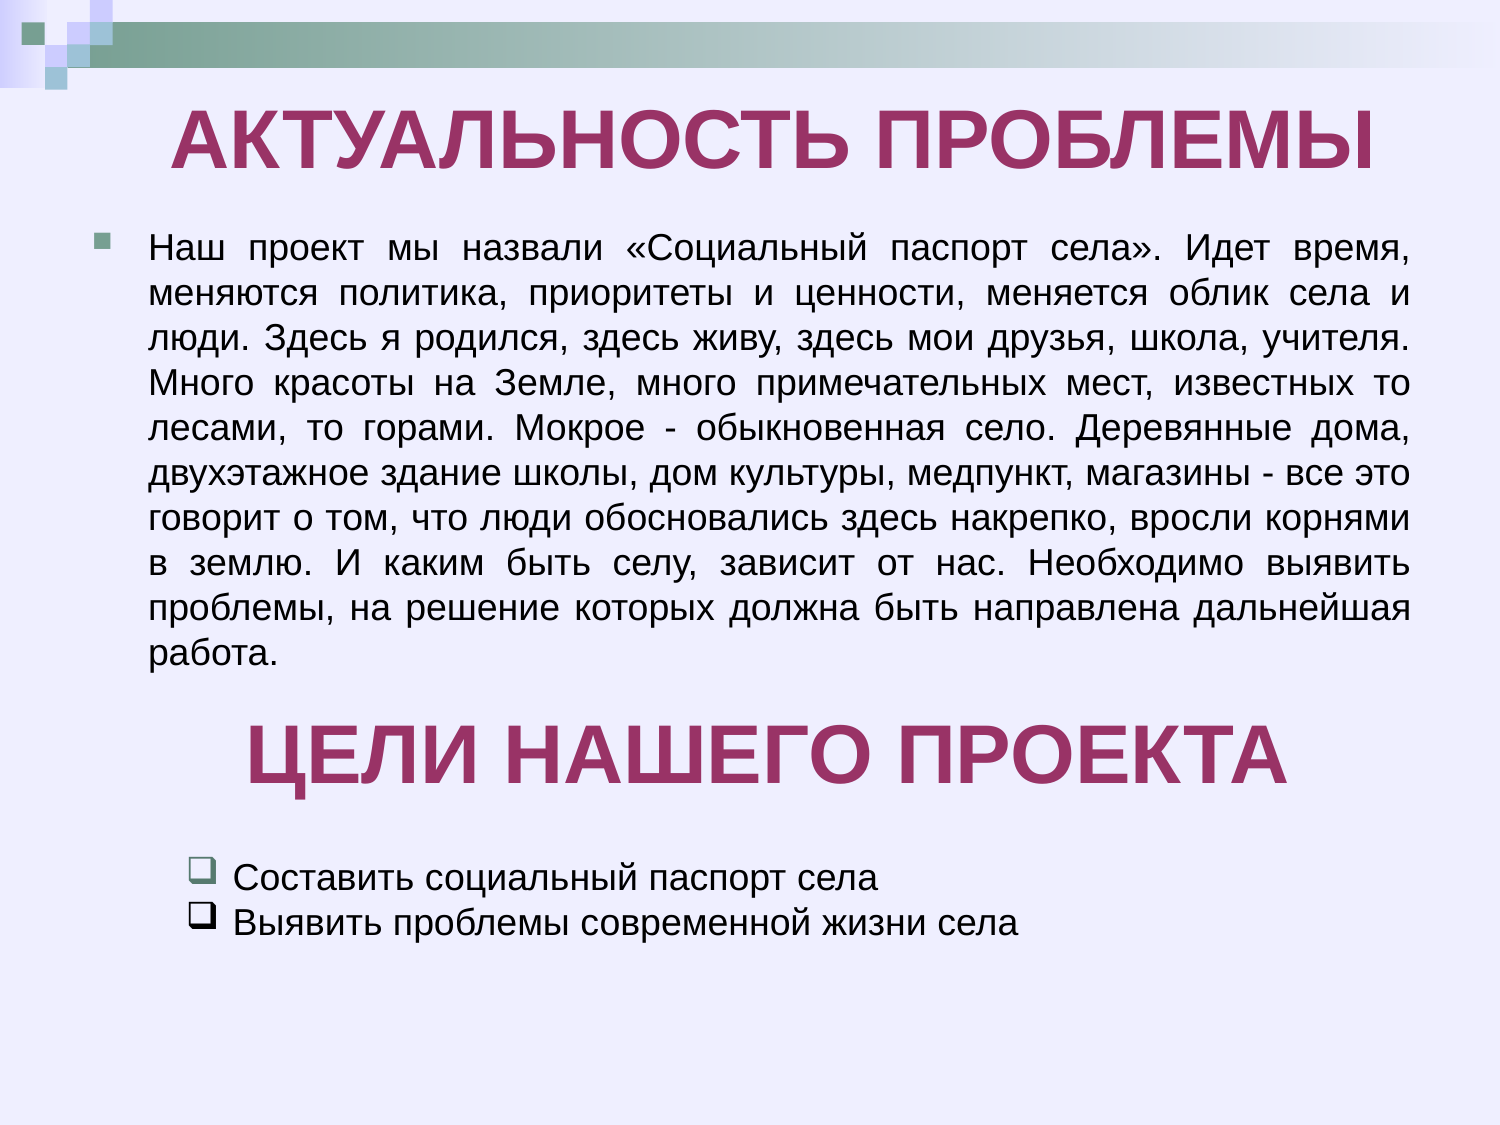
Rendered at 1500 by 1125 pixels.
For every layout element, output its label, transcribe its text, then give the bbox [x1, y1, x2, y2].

text_box Составить социальный паспорт села Выявить проблемы современной жизни села [171, 846, 1399, 951]
text_box Цели нашего проекта [230, 692, 1305, 808]
text_box Актуальность проблемы [154, 78, 1392, 193]
list Наш проект мы назвали «Социальный паспорт села». Идет время, меняются политика, приоритеты и ценности, меняется облик села и люди. Здесь я родился, здесь живу, здесь мои друзья, школа, учителя. Много красоты на Земле, много примечательных мест, известных то лесами, то горами. Мокрое - обыкновенная село. Деревянные дома, двухэтажное здание школы, дом культуры, медпункт, магазины - все это говорит о том, что люди обосновались здесь накрепко, вросли корнями в землю. И каким быть селу, зависит от нас. Необходимо выявить проблемы, на решение которых должна быть направлена дальнейшая работа. [76, 215, 1427, 693]
